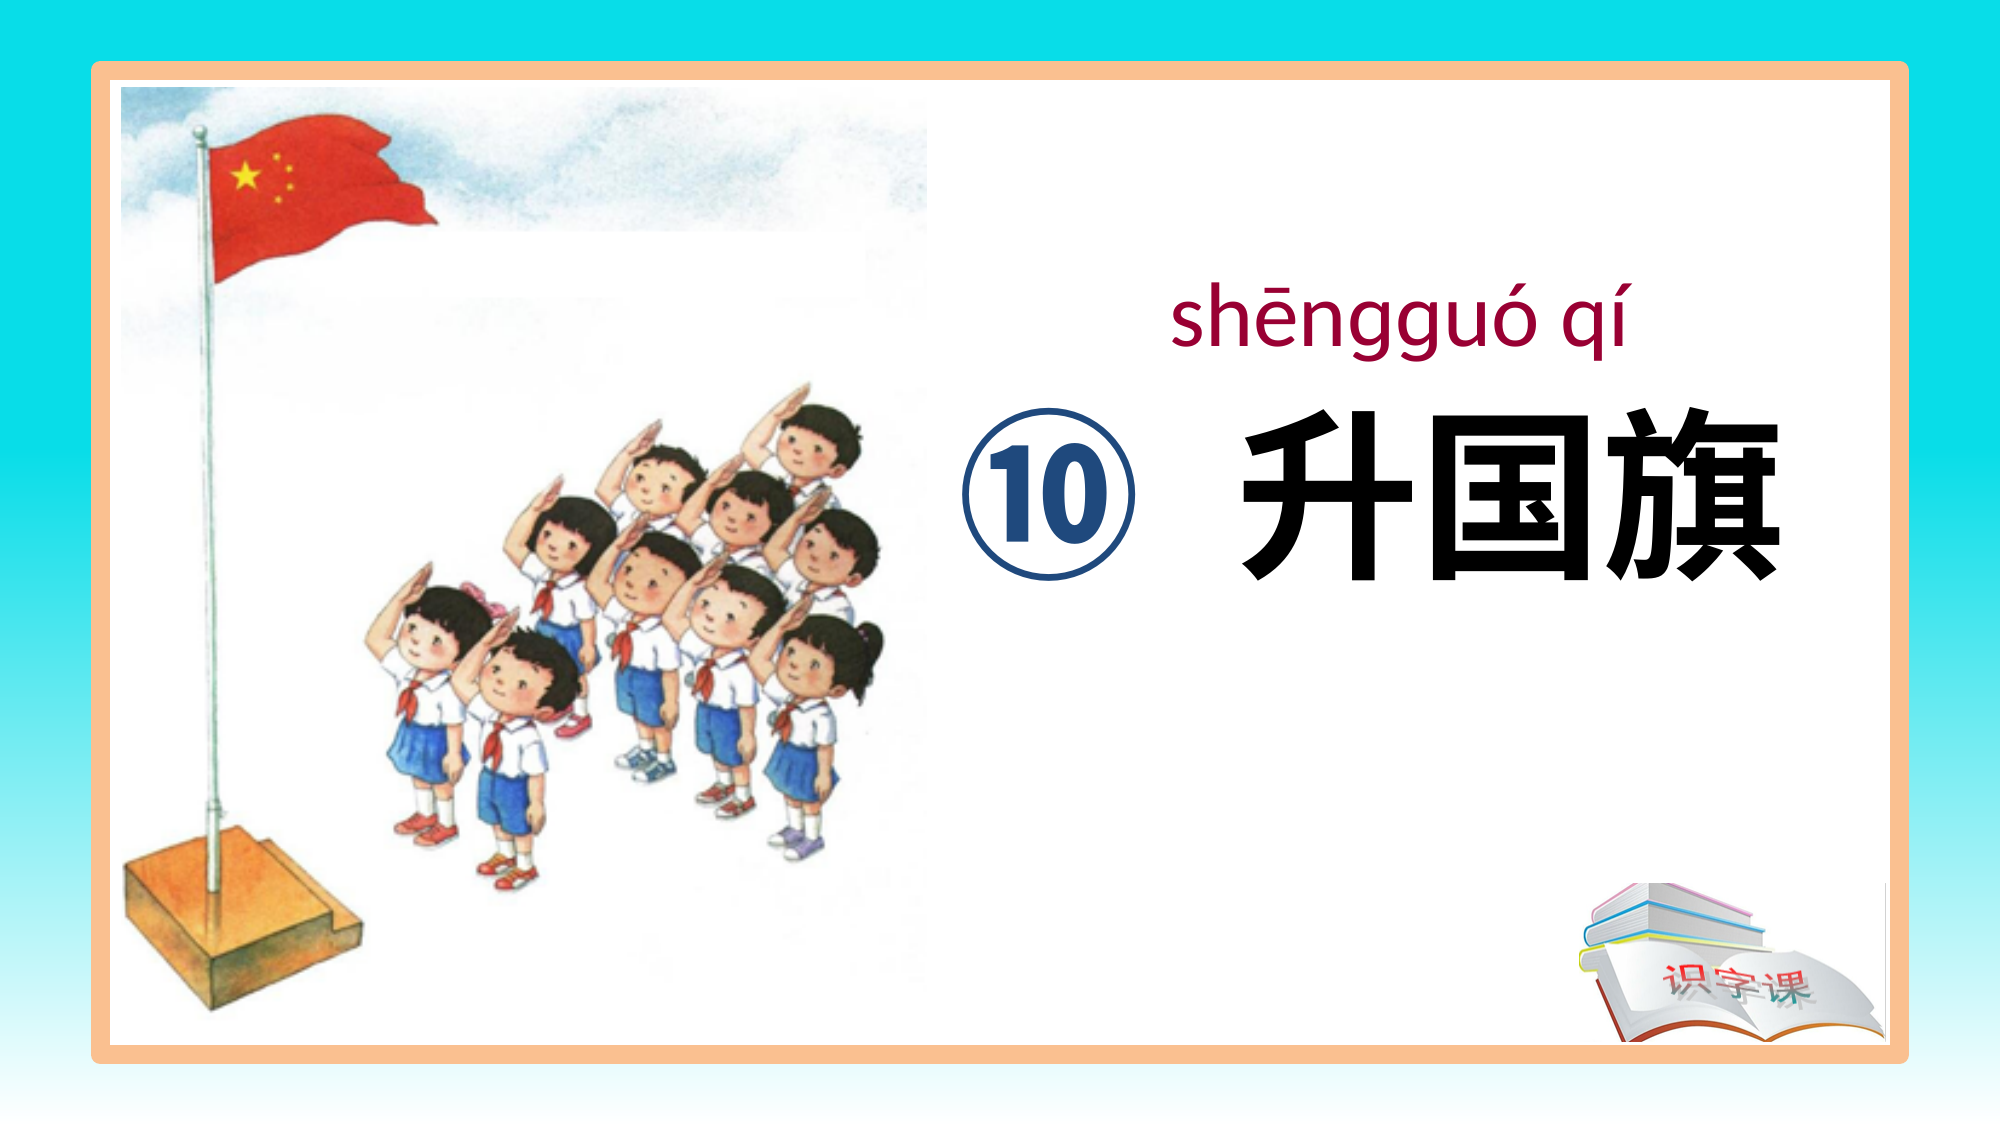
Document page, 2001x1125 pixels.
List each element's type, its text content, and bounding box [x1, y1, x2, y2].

text_box shēnɡɡuó qí [1132, 247, 1886, 373]
picture [1578, 883, 1887, 1043]
picture [121, 86, 927, 1031]
text_box [98, 68, 1902, 1057]
text_box [930, 362, 1983, 682]
text_box ⑩ 升国旗 [930, 373, 1951, 597]
